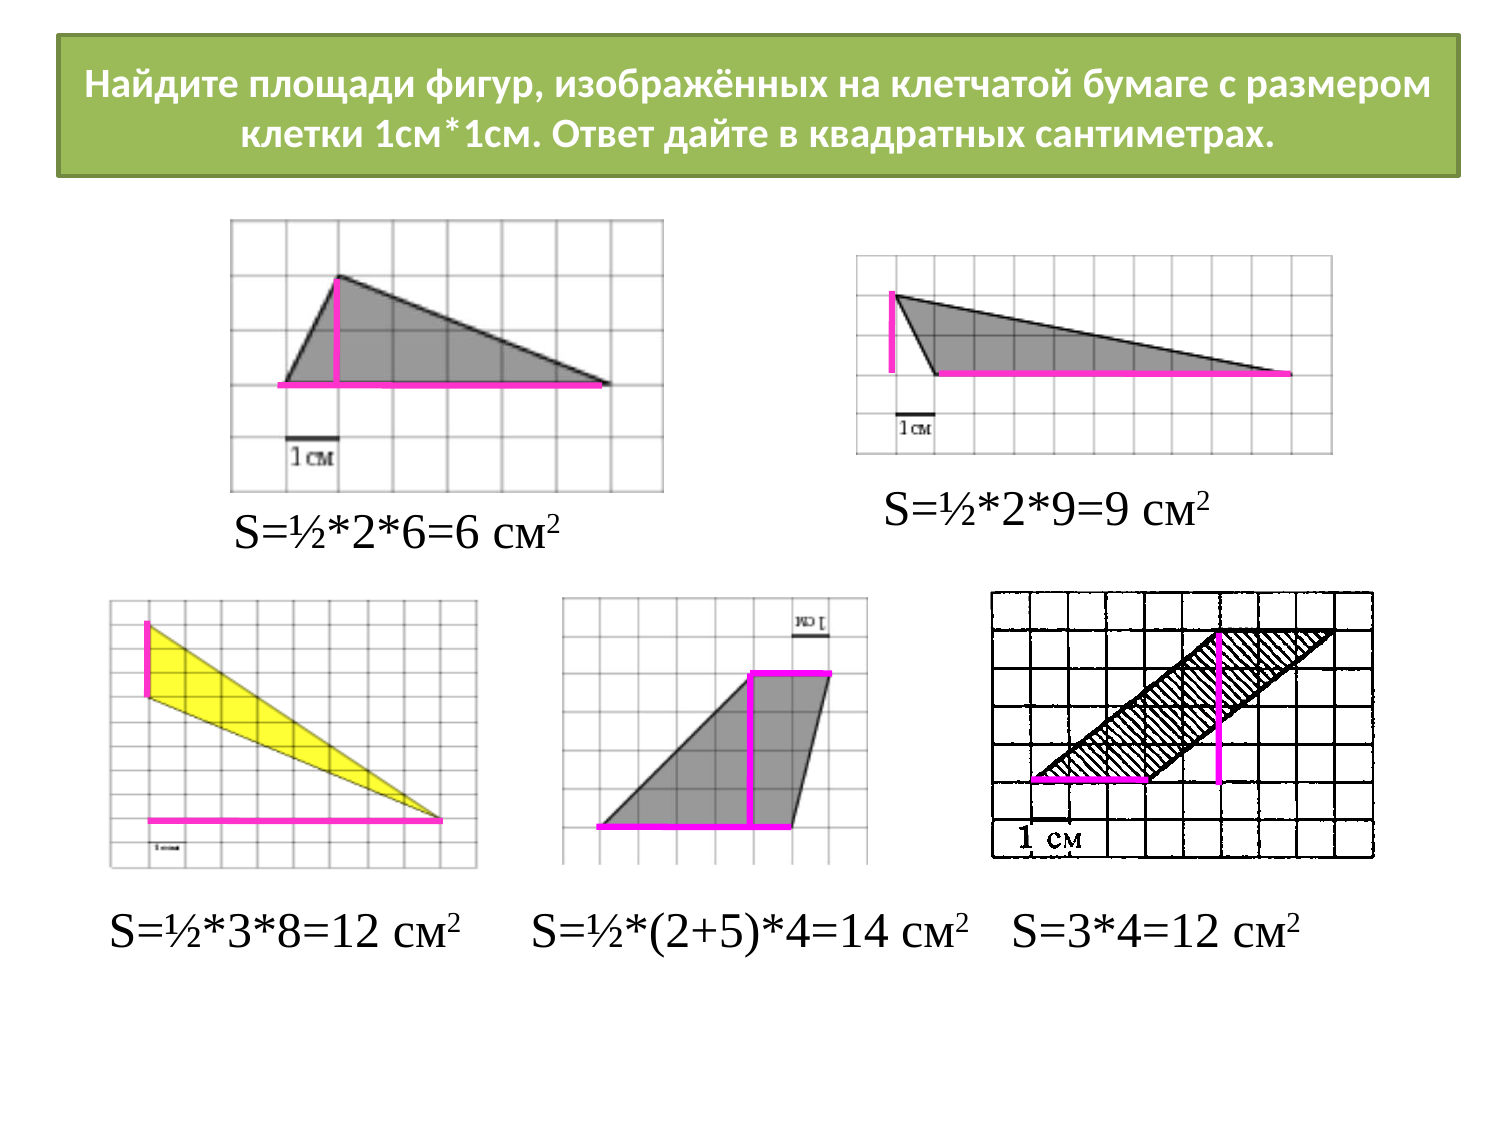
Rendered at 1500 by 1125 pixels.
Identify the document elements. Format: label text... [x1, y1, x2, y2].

text_box S=3*4=12 см2 [996, 890, 1442, 966]
picture [856, 255, 1333, 455]
picture [229, 219, 664, 494]
picture [105, 597, 481, 872]
title Найдите площади фигур, изображённых на клетчатой бумаге с размером клетки 1см*1см. Ответ дайте в квадратных сантиметрах. [56, 33, 1461, 178]
text_box S=½*3*8=12 см2 [93, 890, 540, 966]
text_box S=½*(2+5)*4=14 см2 [540, 890, 996, 966]
picture [562, 597, 868, 865]
text_box S=½*2*6=6 см2 [218, 491, 664, 567]
picture [972, 573, 1421, 880]
text_box S=½*2*9=9 см2 [868, 467, 1314, 543]
